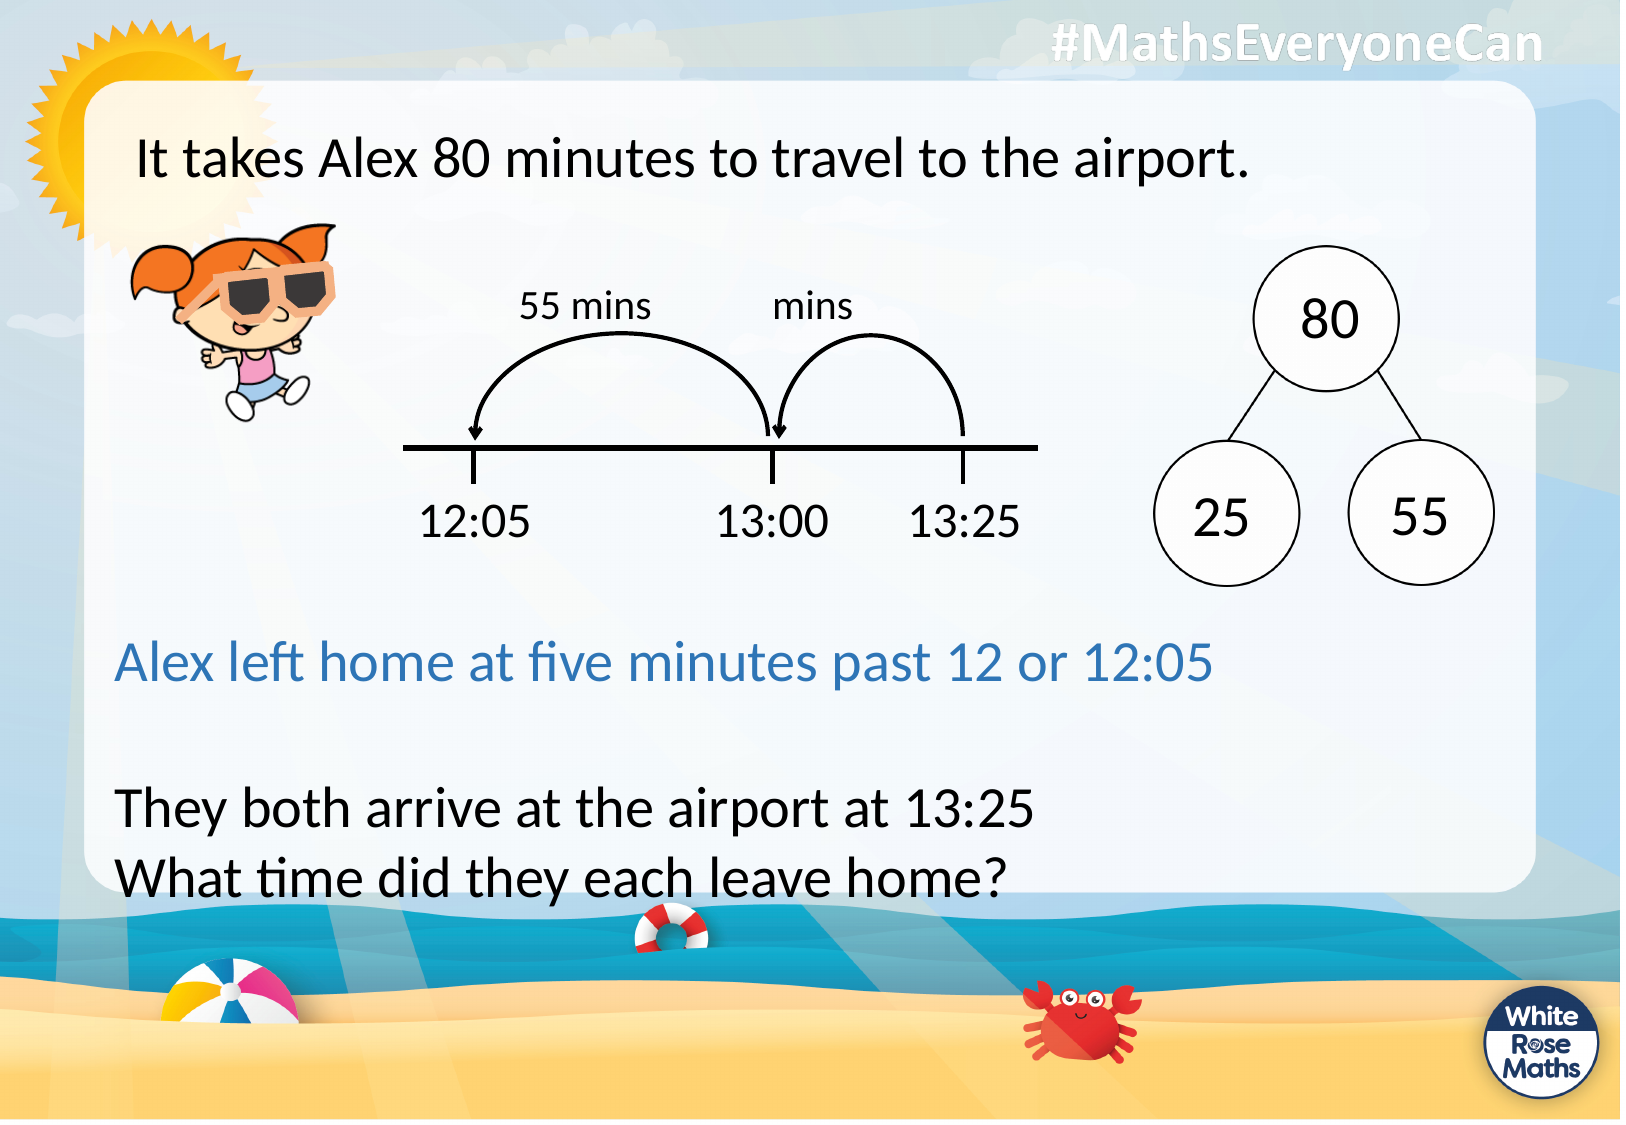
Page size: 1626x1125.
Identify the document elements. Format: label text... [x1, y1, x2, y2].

picture [0, 0, 1626, 1125]
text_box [109, 192, 341, 471]
text_box 13:00 [699, 479, 845, 555]
text_box It takes Alex 80 minutes to travel to the airport. [120, 111, 1434, 197]
text_box They both arrive at the airport at 13:25 What time did they each leave home? [99, 761, 1073, 917]
text_box 13:25 [892, 479, 1038, 555]
text_box [772, 334, 964, 440]
text_box 12:05 [378, 479, 571, 555]
text_box [468, 332, 769, 441]
text_box Alex left home at five minutes past 12 or 12:05 [99, 615, 1270, 701]
